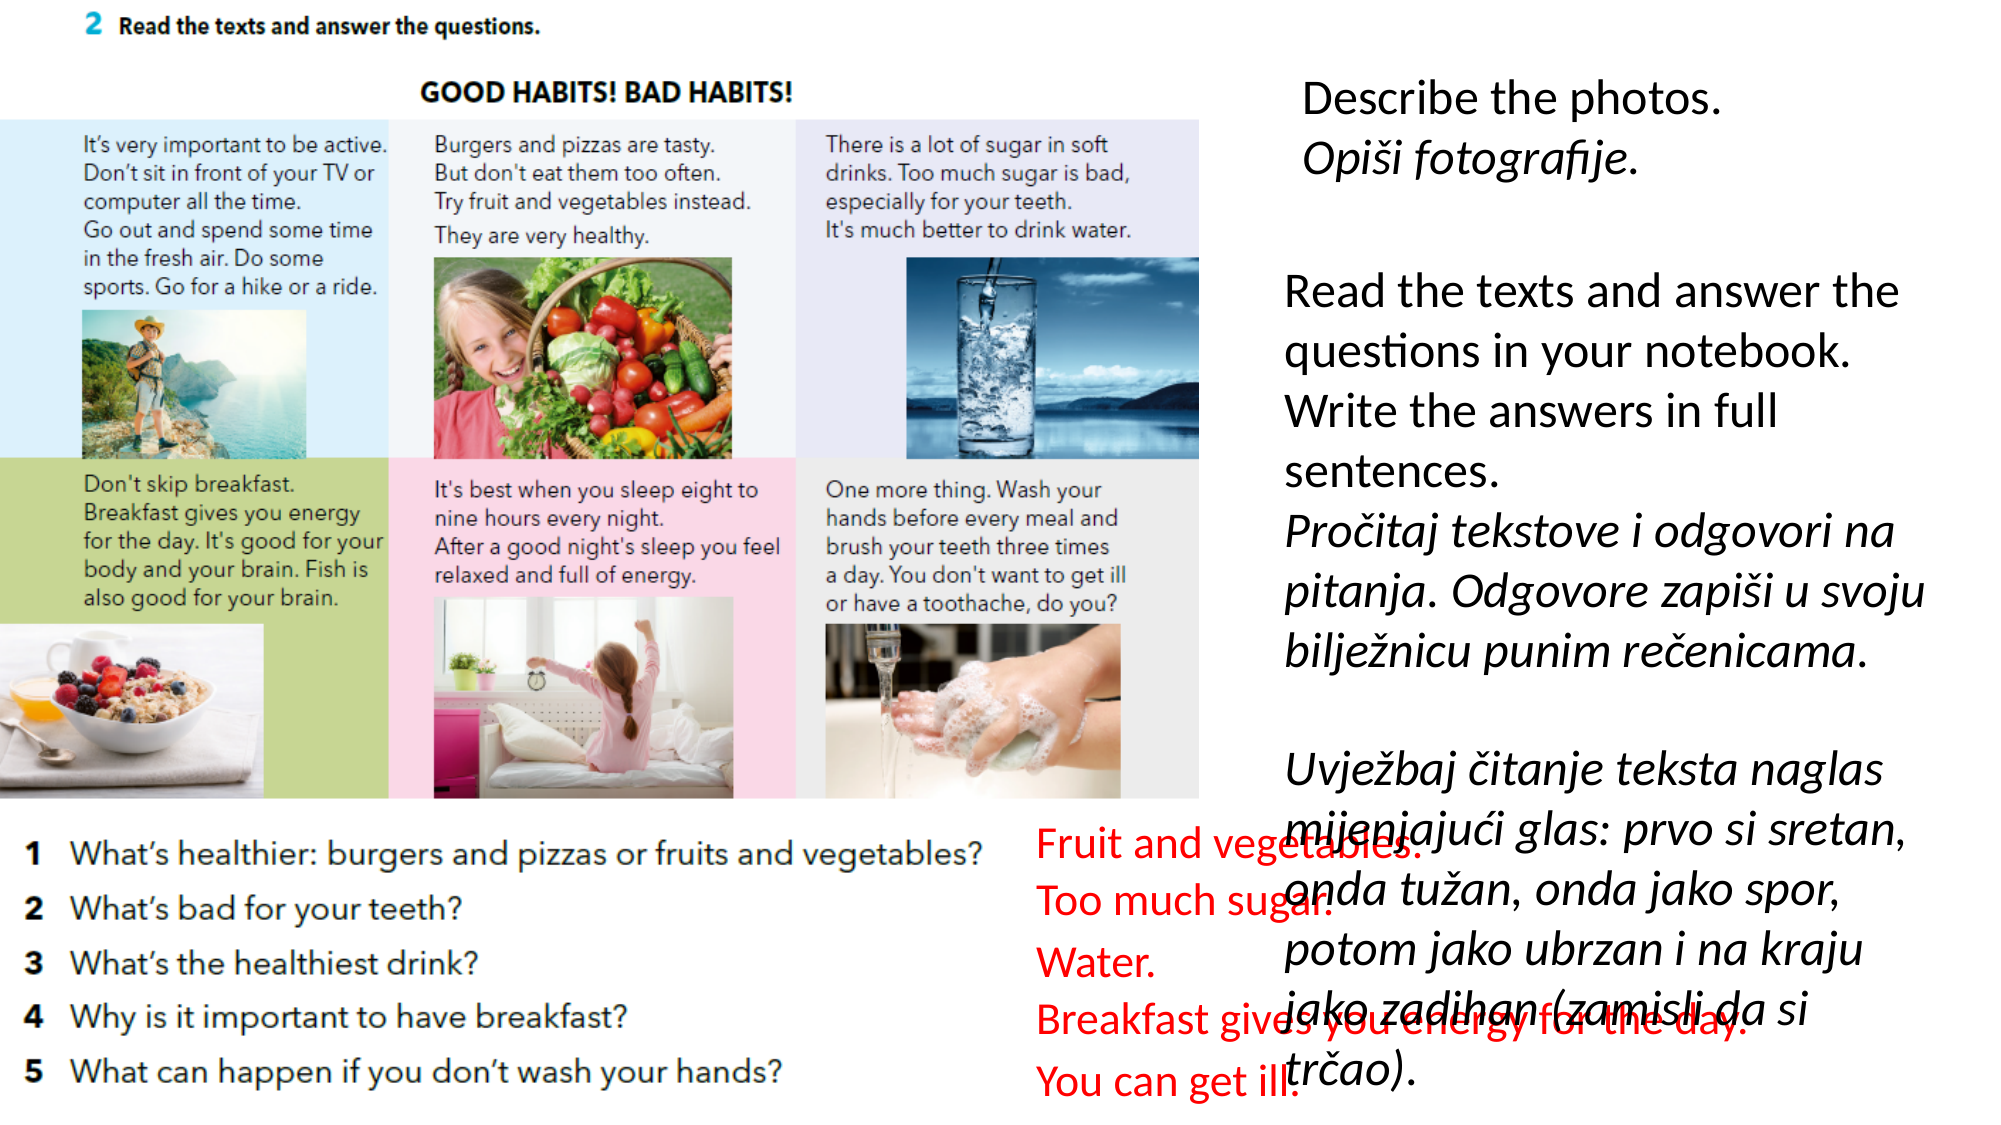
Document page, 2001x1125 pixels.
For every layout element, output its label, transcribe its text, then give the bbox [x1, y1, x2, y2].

picture [10, 818, 1000, 1108]
text_box Too much sugar. [1021, 862, 1270, 924]
text_box Water. [1021, 924, 1270, 981]
text_box Uvježbaj čitanje teksta naglas mijenjajući glas: prvo si sretan, onda tužan, onda jako spor, potom jako ubrzan i na kraju jako zadihan (zamisli da si trčao). [1270, 727, 1930, 1103]
text_box Describe the photos. Opiši fotografije. [1287, 57, 1859, 193]
text_box Fruit and vegetables. [1021, 805, 1270, 862]
text_box Breakfast gives you energy for the day. [1021, 981, 1270, 1043]
picture [0, 0, 1199, 803]
text_box You can get ill. [1021, 1043, 1832, 1114]
text_box Read the texts and answer the questions in your notebook. Write the answers in full sentences. Pročitaj tekstove i odgovori na pitanja. Odgovore zapiši u svoju bilježnicu punim rečenicama. [1270, 250, 1947, 686]
